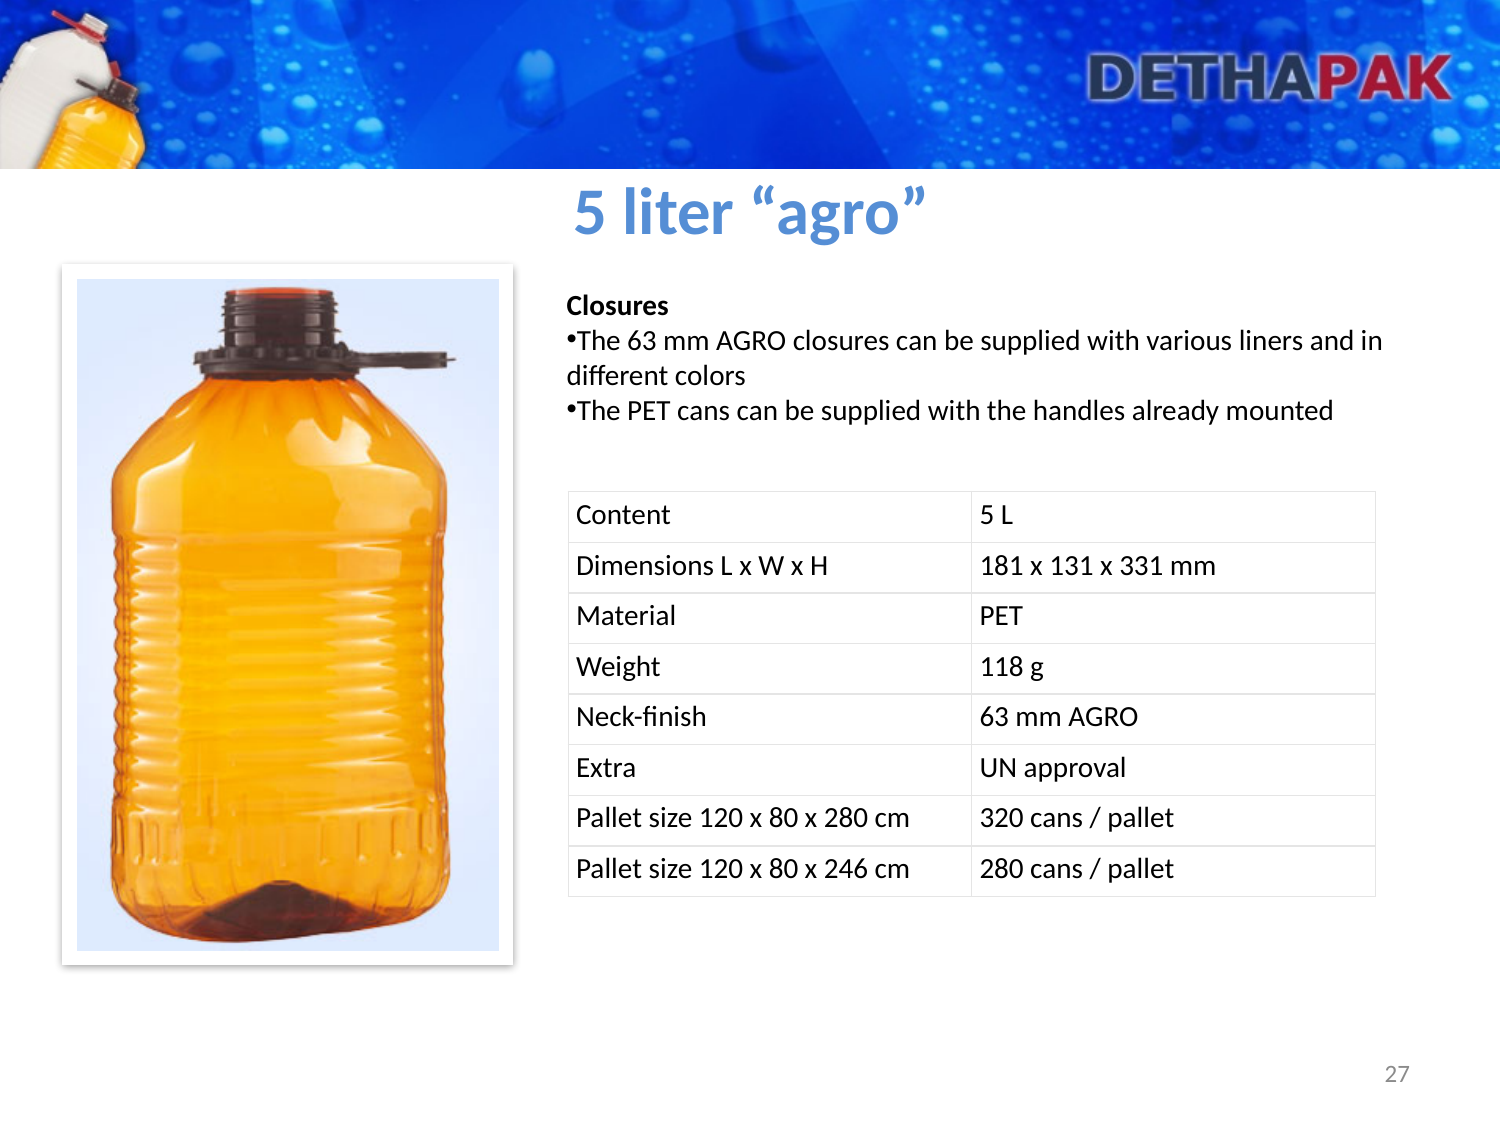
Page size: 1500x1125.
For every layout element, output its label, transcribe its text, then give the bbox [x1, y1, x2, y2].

table_cell Dimensions L x W x H [569, 543, 971, 592]
table_cell Pallet size 120 x 80 x 280 cm [569, 796, 971, 845]
table_cell Extra [569, 745, 971, 795]
table_cell UN approval [972, 745, 1375, 795]
table_cell 63 mm AGRO [972, 695, 1375, 744]
table_cell 320 cans / pallet [972, 796, 1375, 845]
table_header Content [569, 492, 971, 542]
slide_number 27 [1074, 1042, 1425, 1103]
table_cell PET [972, 594, 1375, 643]
table_cell Material [569, 594, 971, 643]
picture [76, 278, 499, 952]
title 5 liter “agro” [76, 177, 1427, 262]
table_cell 181 x 131 x 331 mm [972, 543, 1375, 592]
text_box Closures The 63 mm AGRO closures can be supplied with various liners and in different colors The PET cans can be supplied with the handles already mounted [551, 278, 1405, 469]
table_cell 280 cans / pallet [972, 847, 1375, 896]
table_cell Pallet size 120 x 80 x 246 cm [569, 847, 971, 896]
table_header 5 L [972, 492, 1375, 542]
table_cell 118 g [972, 644, 1375, 693]
list [100, 255, 1451, 1125]
table_cell Neck-finish [569, 695, 971, 744]
table_cell Weight [569, 644, 971, 693]
picture [0, 0, 1500, 169]
